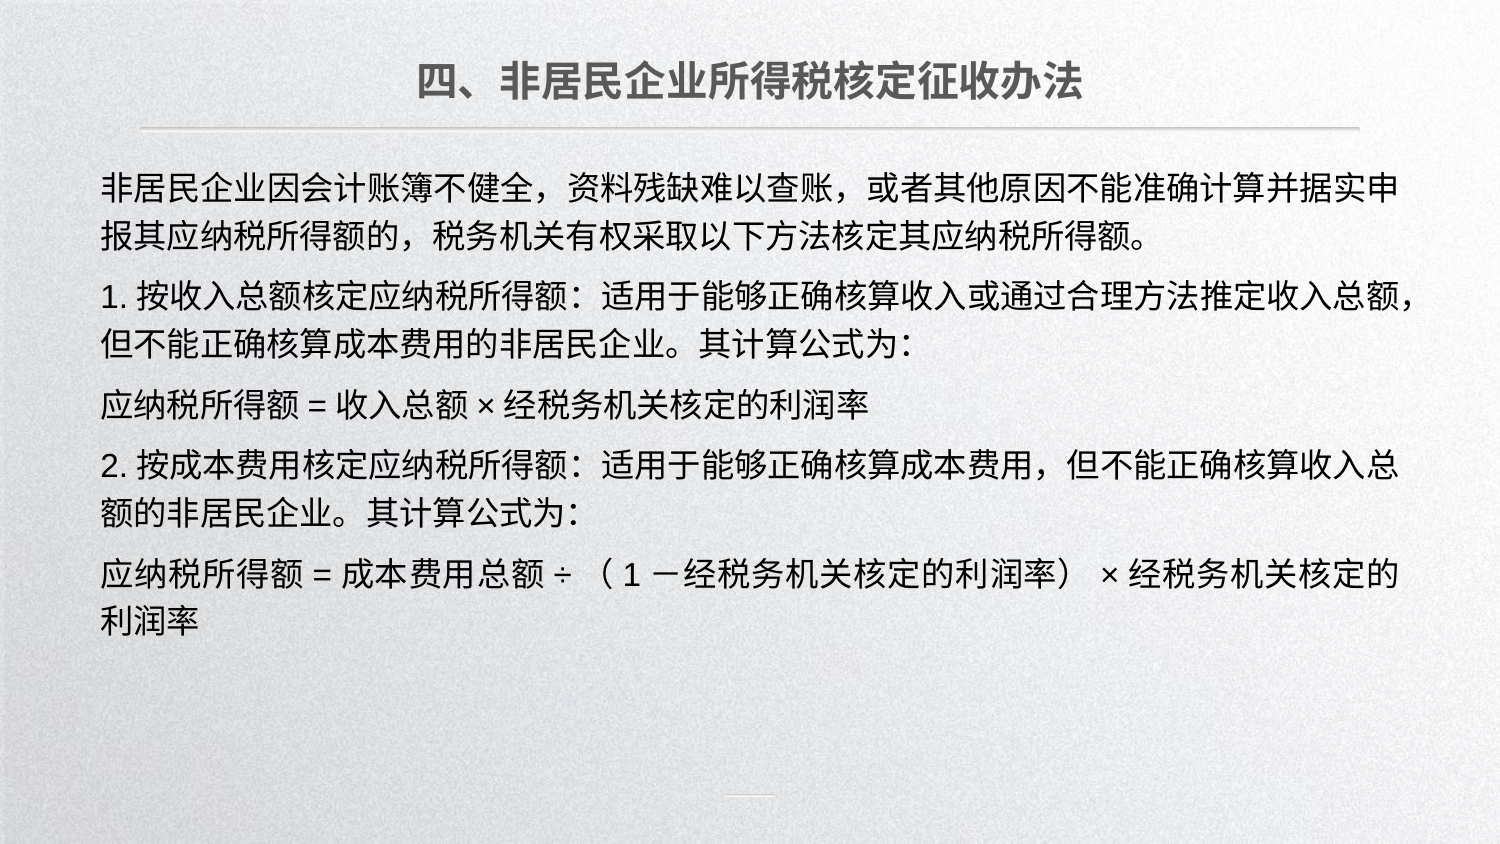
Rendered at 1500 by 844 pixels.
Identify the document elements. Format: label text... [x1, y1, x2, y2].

text_box 四、非居民企业所得税核定征收办法 [403, 49, 1097, 111]
text_box 非居民企业因会计账簿不健全，资料残缺难以查账，或者其他原因不能准确计算并据实申报其应纳税所得额的，税务机关有权采取以下方法核定其应纳税所得额。 1.按收入总额核定应纳税所得额：适用于能够正确核算收入或通过合理方法推定收入总额，但不能正确核算成本费用的非居民企业。其计算公式为： 应纳税所得额=收入总额×经税务机关核定的利润率 2.按成本费用核定应纳税所得额：适用于能够正确核算成本费用，但不能正确核算收入总额的非居民企业。其计算公式为： 应纳税所得额=成本费用总额÷（1－经税务机关核定的利润率）×经税务机关核定的利润率 [100, 159, 1400, 701]
picture [0, 0, 1500, 844]
